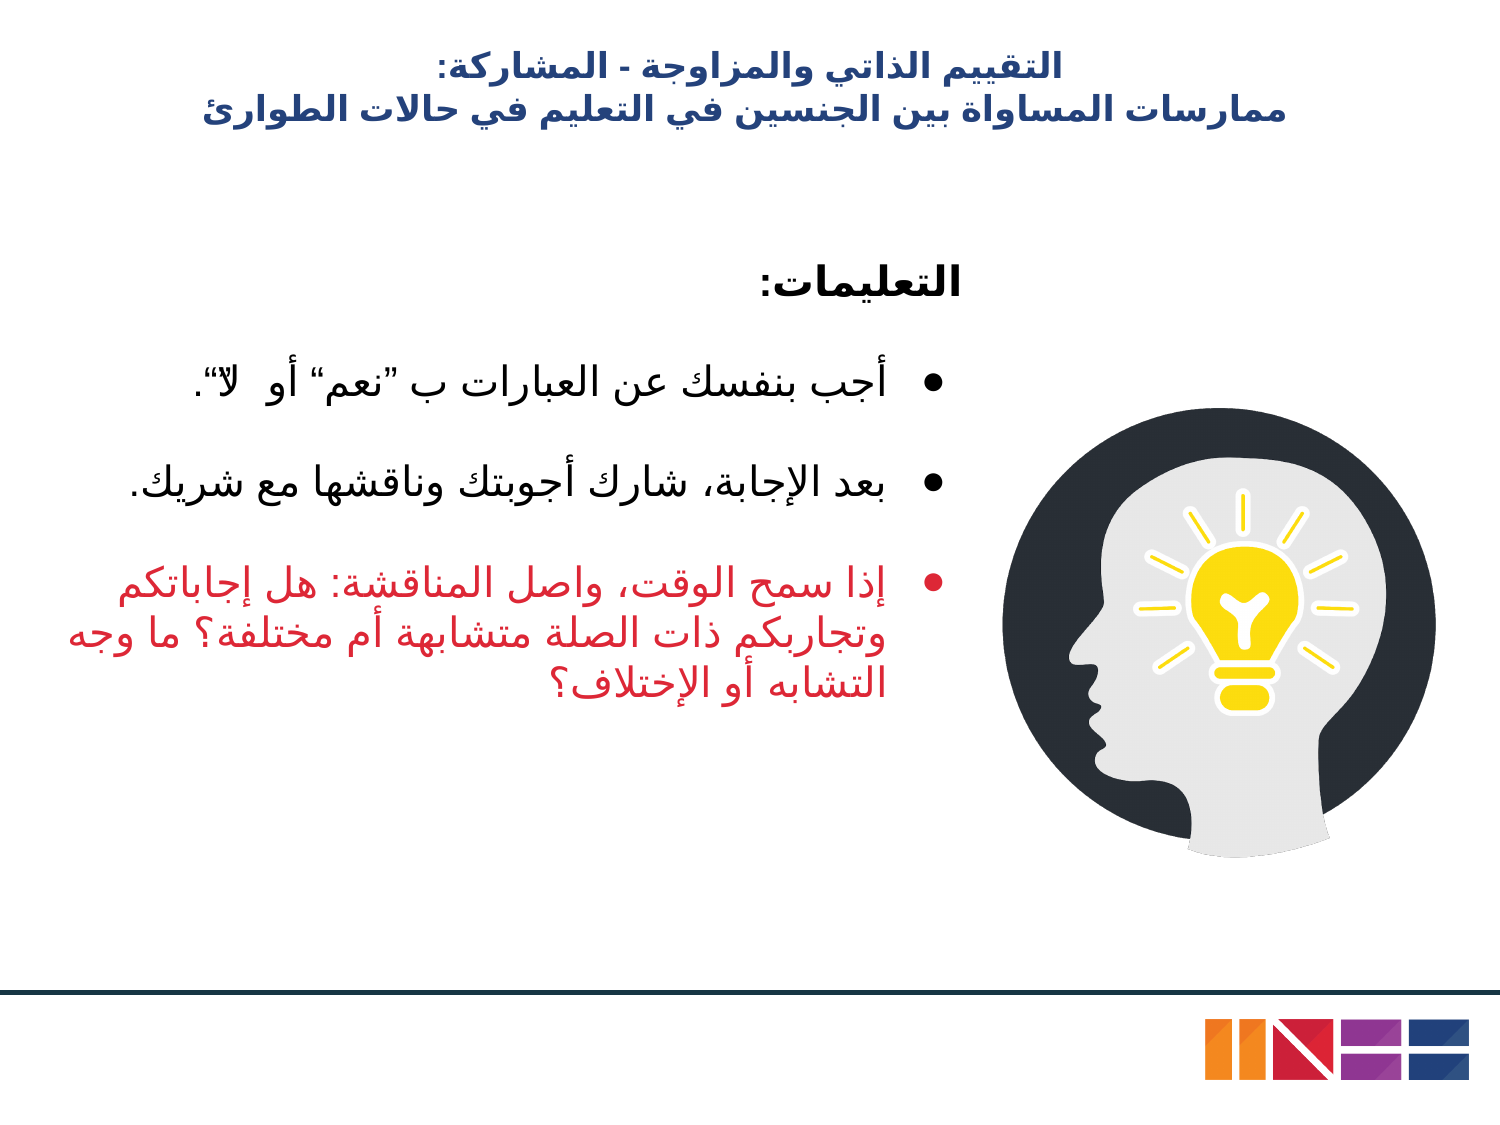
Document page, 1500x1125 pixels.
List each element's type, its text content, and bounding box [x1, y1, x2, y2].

title التقييم الذاتي والمزاوجة - المشاركة: ممارسات المساواة بين الجنسين في التعليم في حالات الطوارئ [23, 28, 1468, 145]
picture [958, 317, 1481, 1013]
list التعليمات: أجب بنفسك عن العبارات ب ”نعم“ أو ”لا“. بعد الإجابة، شارك أجوبتك وناقشها مع شريك. إذا سمح الوقت، واصل المناقشة: هل إجاباتكم وتجاربكم ذات الصلة متشابهة أم مختلفة؟ ما وجه التشابه أو الإختلاف؟ [23, 239, 978, 935]
picture [1205, 1019, 1469, 1080]
